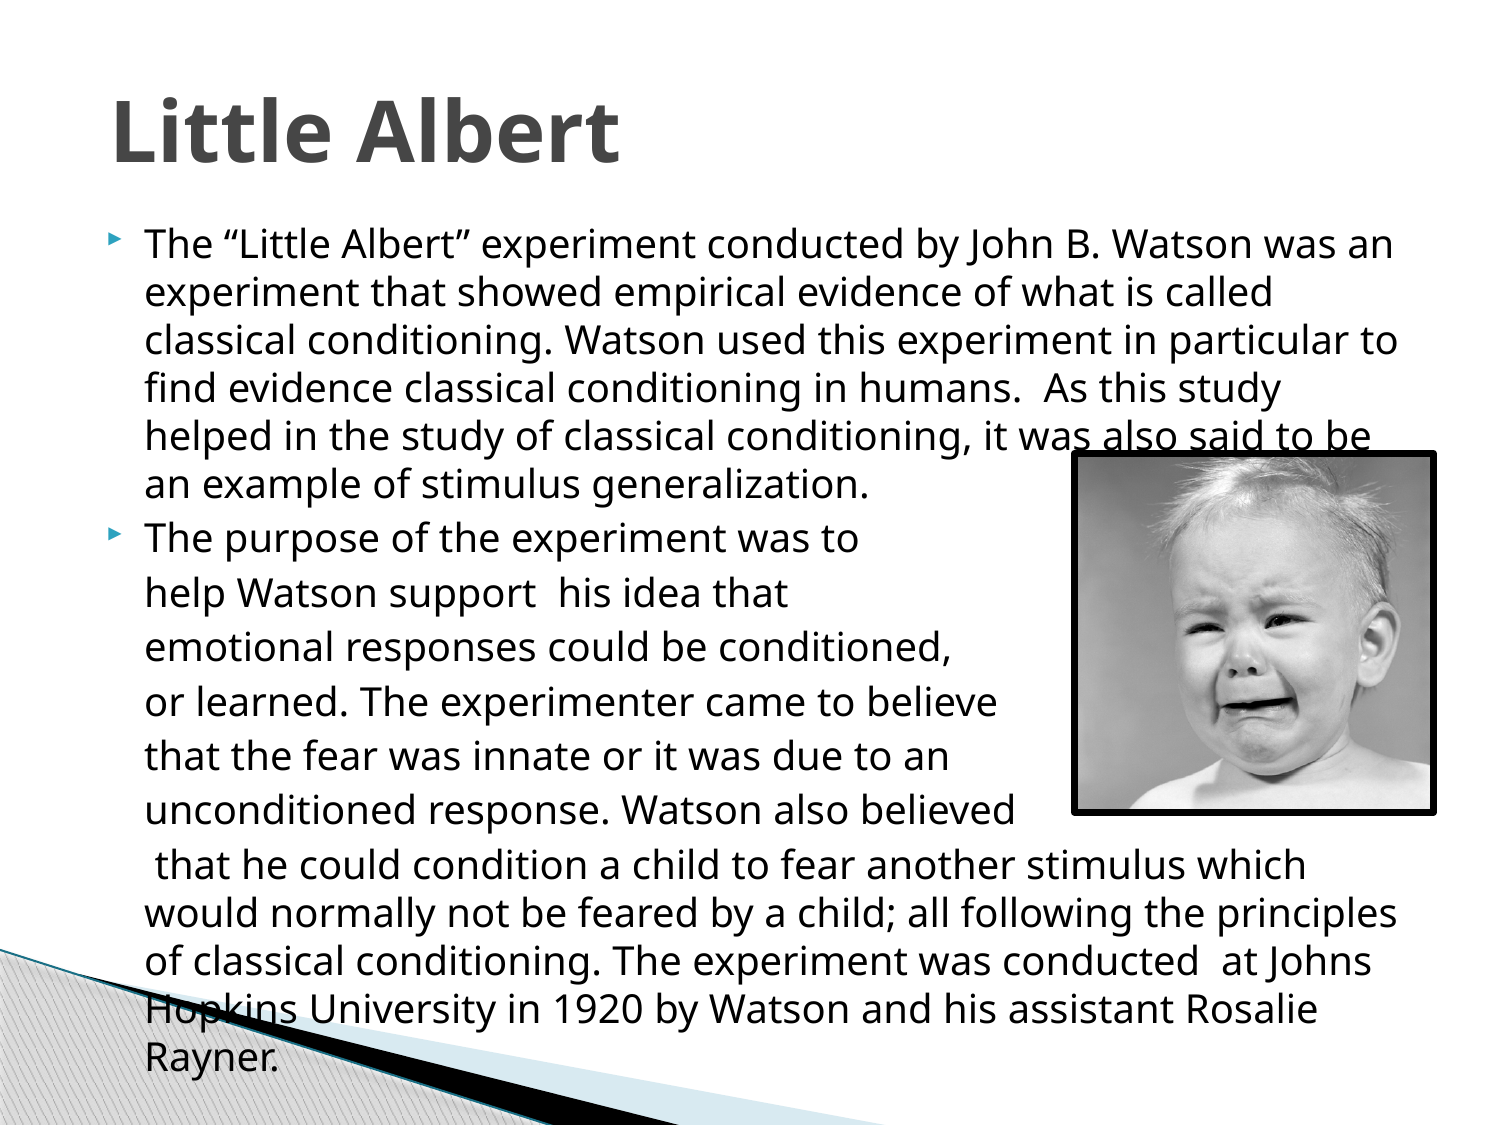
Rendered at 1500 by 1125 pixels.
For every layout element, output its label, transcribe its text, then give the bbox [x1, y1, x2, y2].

picture [1077, 456, 1430, 809]
title Little Albert [75, 45, 657, 211]
list The “Little Albert” experiment conducted by John B. Watson was an experiment that showed empirical evidence of what is called classical conditioning. Watson used this experiment in particular to find evidence classical conditioning in humans. As this study helped in the study of classical conditioning, it was also said to be an example of stimulus generalization. The purpose of the experiment was to help Watson support his idea that emotional responses could be conditioned, or learned. The experimenter came to believe that the fear was innate or it was due to an unconditioned response. Watson also believed that he could condition a child to fear another stimulus which would normally not be feared by a child; all following the principles of classical conditioning. The experiment was conducted at Johns Hopkins University in 1920 by Watson and his assistant Rosalie Rayner. [75, 210, 1425, 1090]
